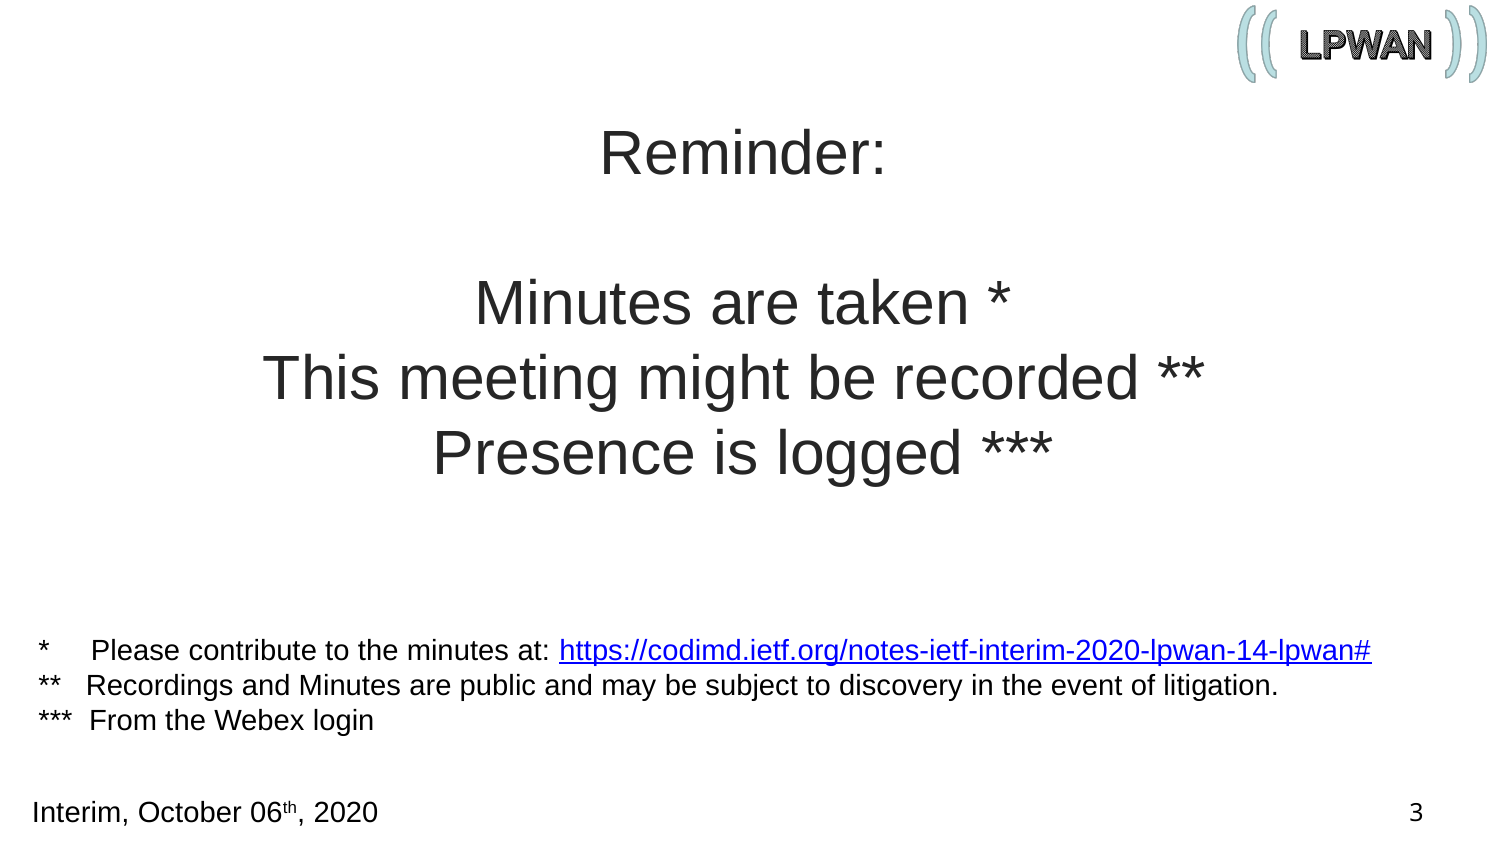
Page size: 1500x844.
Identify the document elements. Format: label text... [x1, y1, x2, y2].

slide_number 3 [1358, 791, 1439, 837]
picture [1237, 5, 1487, 83]
text_box Reminder: Minutes are taken * This meeting might be recorded ** Presence is logged *** [223, 65, 1264, 535]
text_box * Please contribute to the minutes at: https://codimd.ietf.org/notes-ietf-interim-2020-lpwan-14-lpwan# ** Recordings and Minutes are public and may be subject to discovery in the event of litigation. *** From the Webex login [27, 625, 1477, 742]
